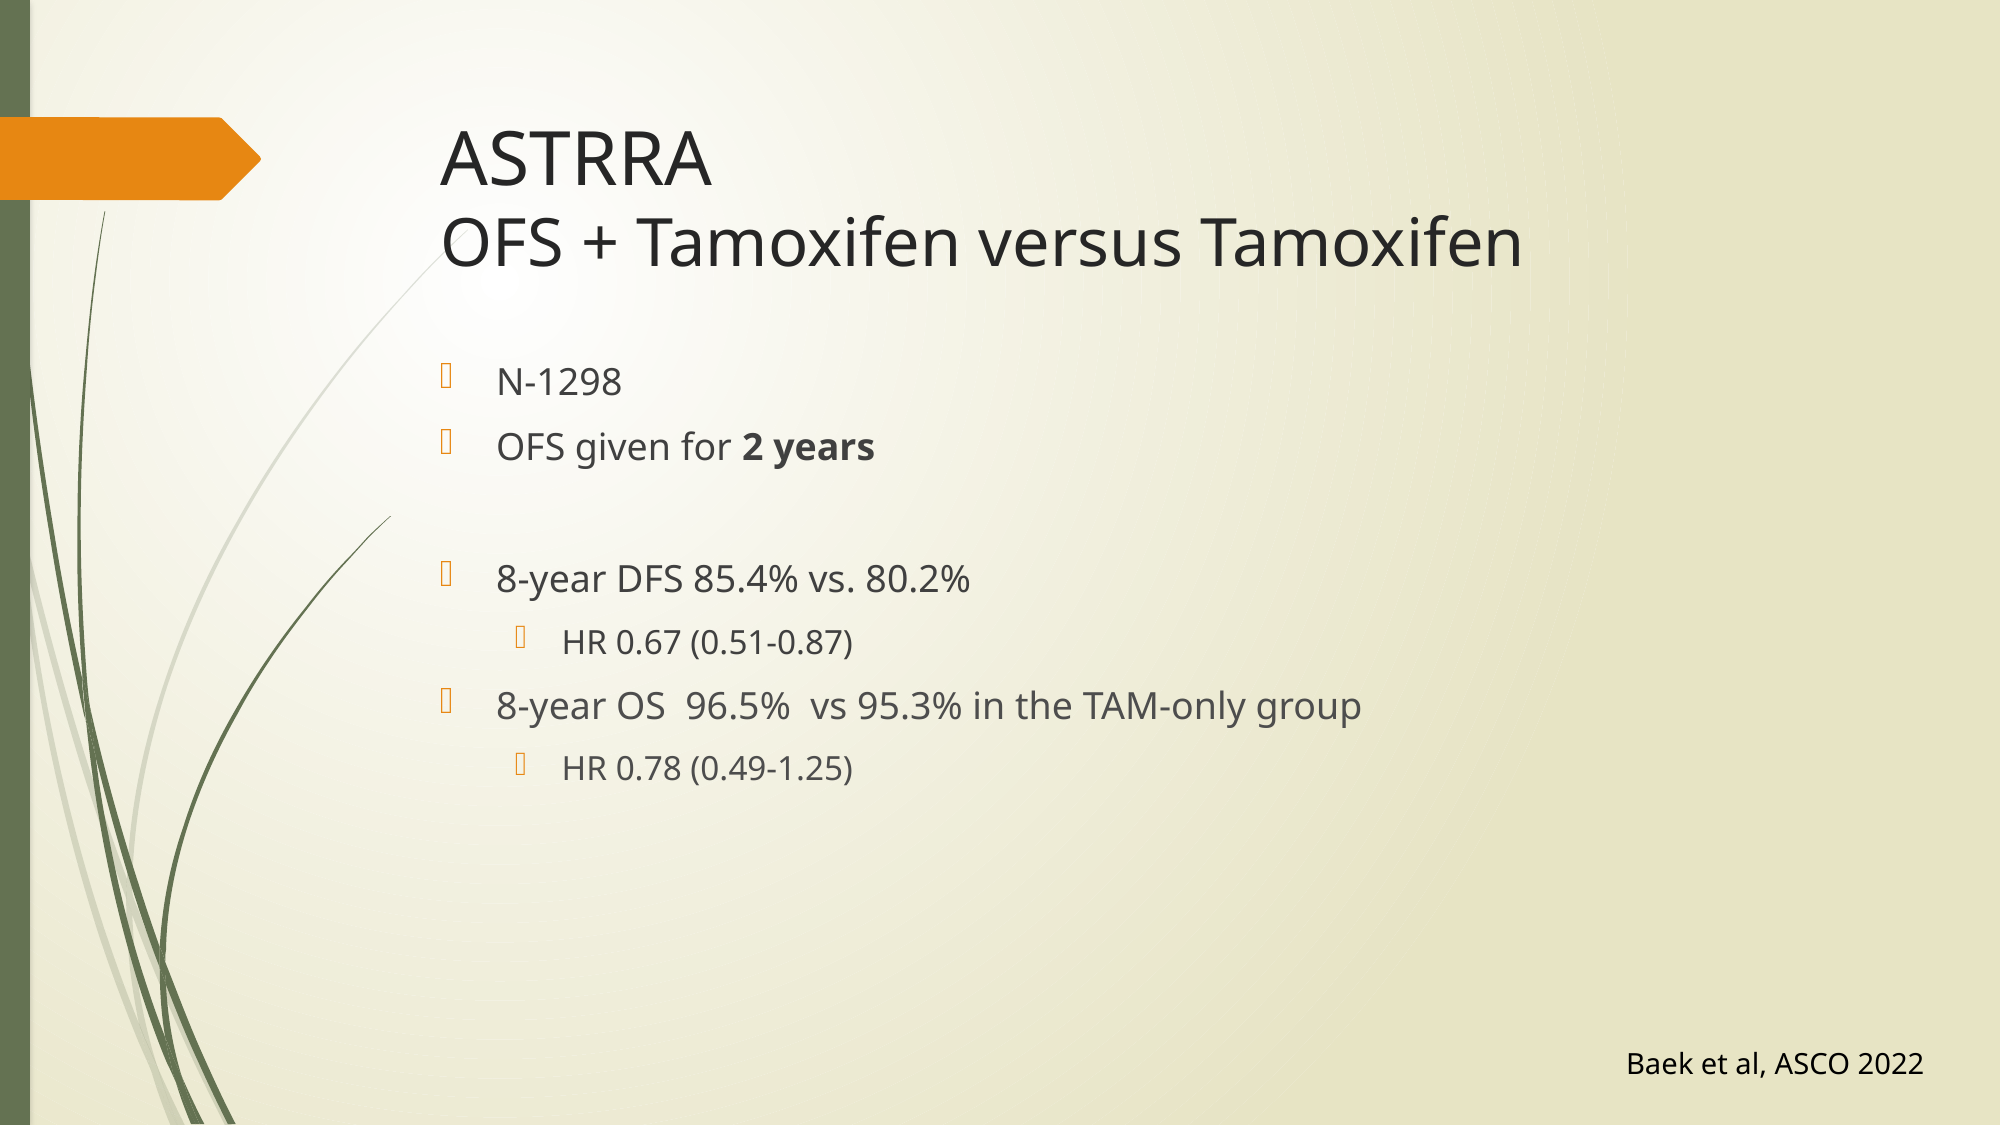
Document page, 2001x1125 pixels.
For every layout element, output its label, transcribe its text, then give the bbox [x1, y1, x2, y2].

text_box Baek et al, ASCO 2022 [1266, 1038, 1940, 1088]
title ASTRRA OFS + Tamoxifen versus Tamoxifen [425, 102, 1888, 313]
list N-1298 OFS given for 2 years 8-year DFS 85.4% vs. 80.2% HR 0.67 (0.51-0.87) 8-year OS 96.5% vs 95.3% in the TAM-only group HR 0.78 (0.49-1.25) [424, 350, 1888, 970]
